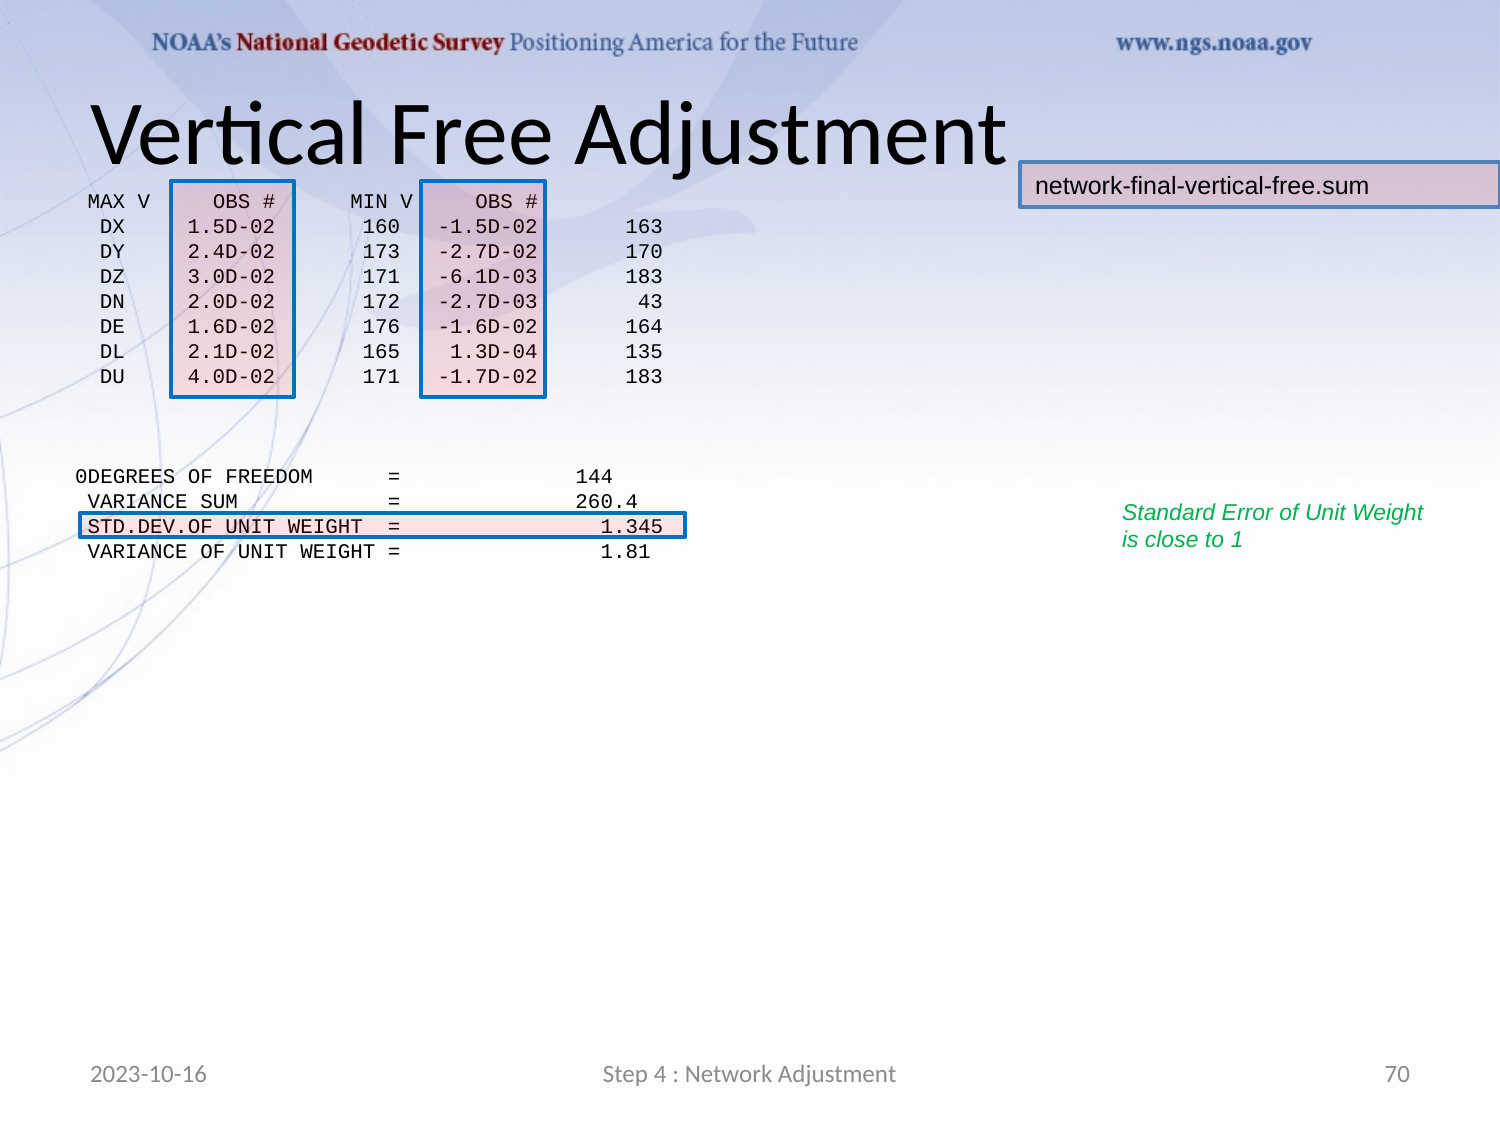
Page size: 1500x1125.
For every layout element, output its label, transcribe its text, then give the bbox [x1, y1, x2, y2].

text_box [78, 511, 687, 539]
footer Step 4 : Network Adjustment [512, 1042, 988, 1103]
text_box [419, 179, 547, 399]
text_box Standard Error of Unit Weight is close to 1 [1107, 489, 1440, 560]
text_box [169, 179, 296, 399]
picture [0, 0, 1500, 1125]
slide_number 70 [1074, 1042, 1425, 1103]
text_box network-final-vertical-free.sum [1020, 162, 1500, 208]
title Vertical Free Adjustment [74, 74, 1426, 181]
text_box MAX V OBS # MIN V OBS # DX 1.5D-02 160 -1.5D-02 163 DY 2.4D-02 173 -2.7D-02 170 DZ 3.0D-02 171 -6.1D-03 183 DN 2.0D-02 172 -2.7D-03 43 DE 1.6D-02 176 -1.6D-02 164 DL 2.1D-02 165 1.3D-04 135 DU 4.0D-02 171 -1.7D-02 183 0DEGREES OF FREEDOM = 144 VARIANCE SUM = 260.4 STD.DEV.OF UNIT WEIGHT = 1.345 VARIANCE OF UNIT WEIGHT = 1.81 [60, 180, 1192, 571]
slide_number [75, 1042, 425, 1103]
